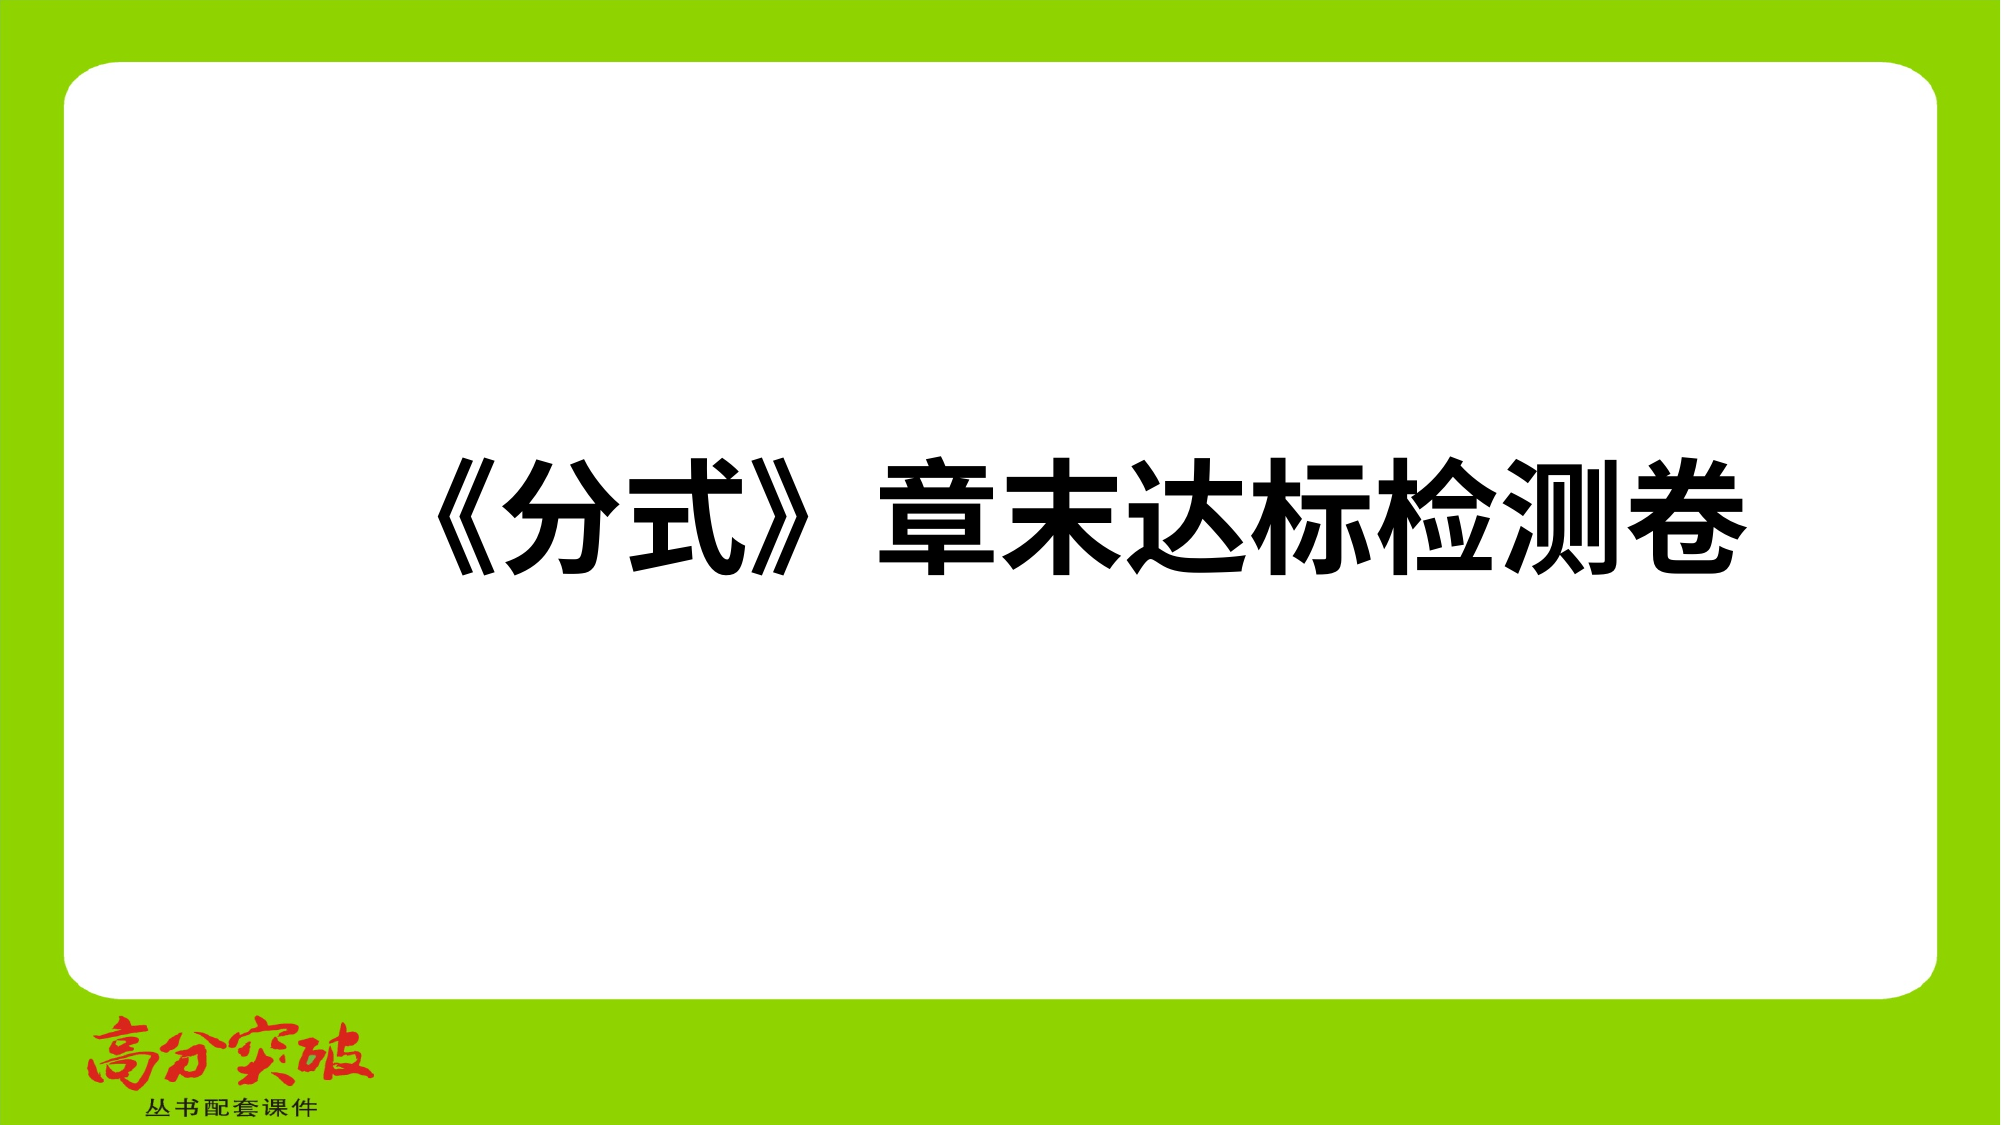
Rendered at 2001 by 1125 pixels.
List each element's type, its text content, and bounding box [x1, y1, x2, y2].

picture [0, 0, 2001, 1125]
text_box 《分式》章末达标检测卷 [350, 432, 1773, 598]
